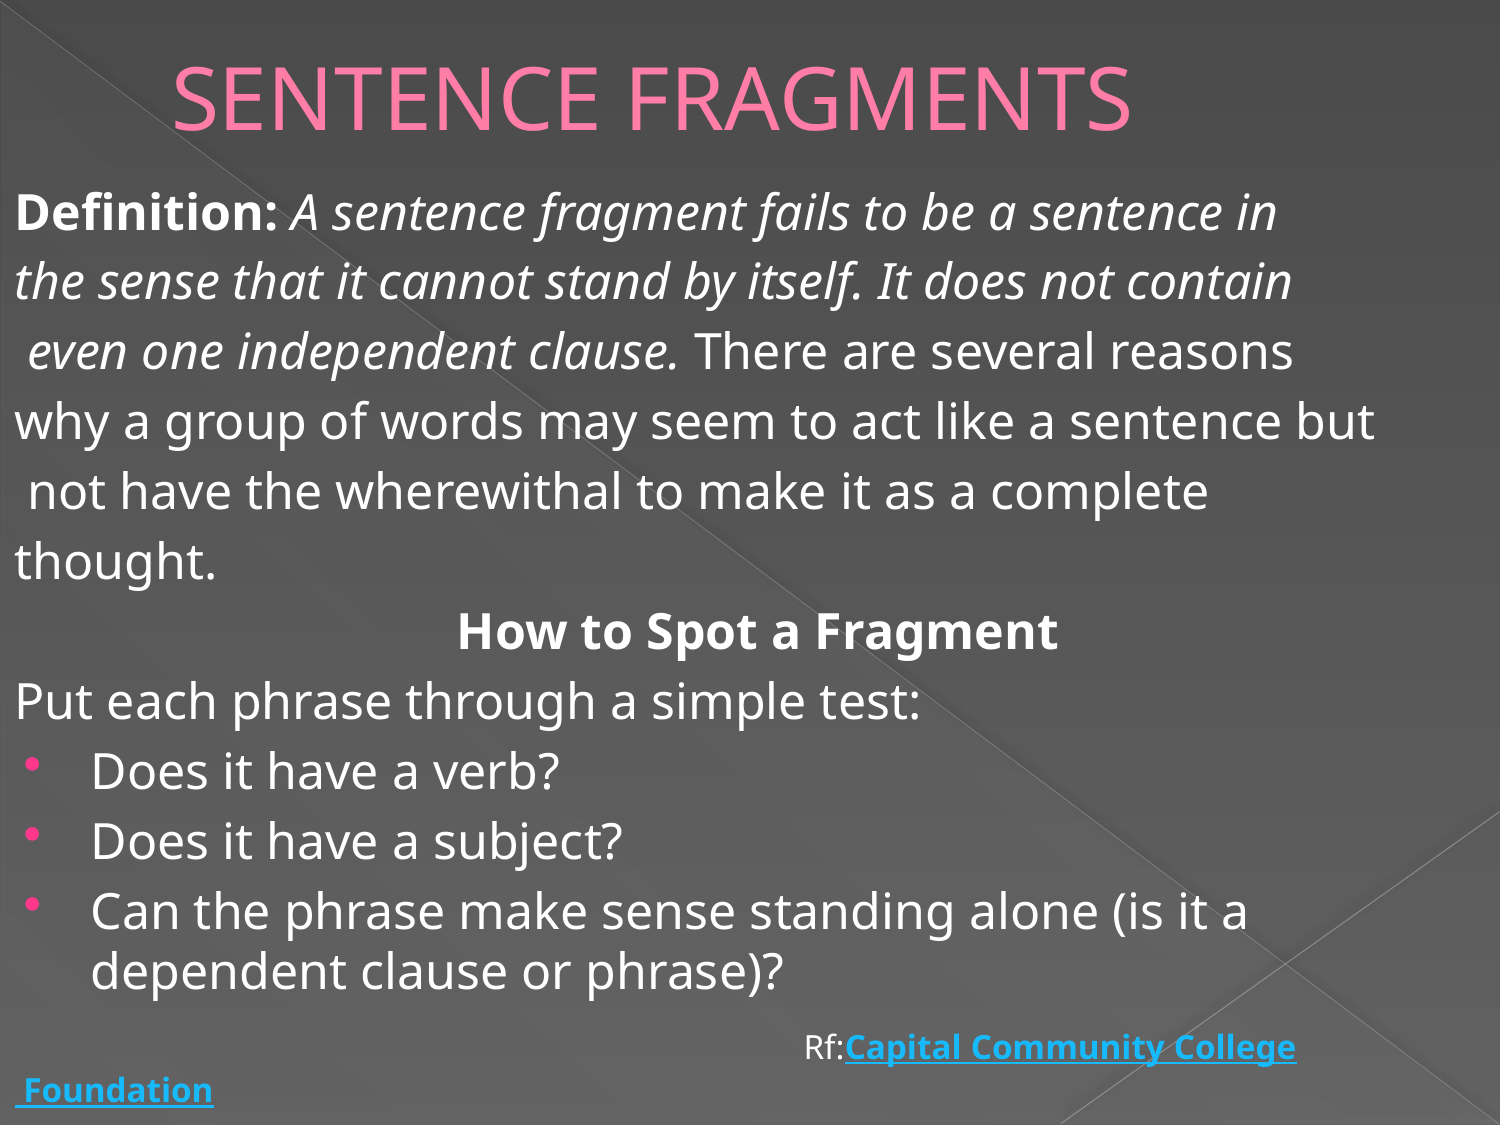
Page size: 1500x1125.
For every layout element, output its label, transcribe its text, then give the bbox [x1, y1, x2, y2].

title SENTENCE FRAGMENTS [76, 1, 1427, 172]
list Definition: A sentence fragment fails to be a sentence in the sense that it cannot stand by itself. It does not contain even one independent clause. There are several reasons why a group of words may seem to act like a sentence but not have the wherewithal to make it as a complete thought. How to Spot a Fragment Put each phrase through a simple test: Does it have a verb? Does it have a subject? Can the phrase make sense standing alone (is it a dependent clause or phrase)? Rf:Capital Community College Foundation [0, 172, 1500, 1125]
